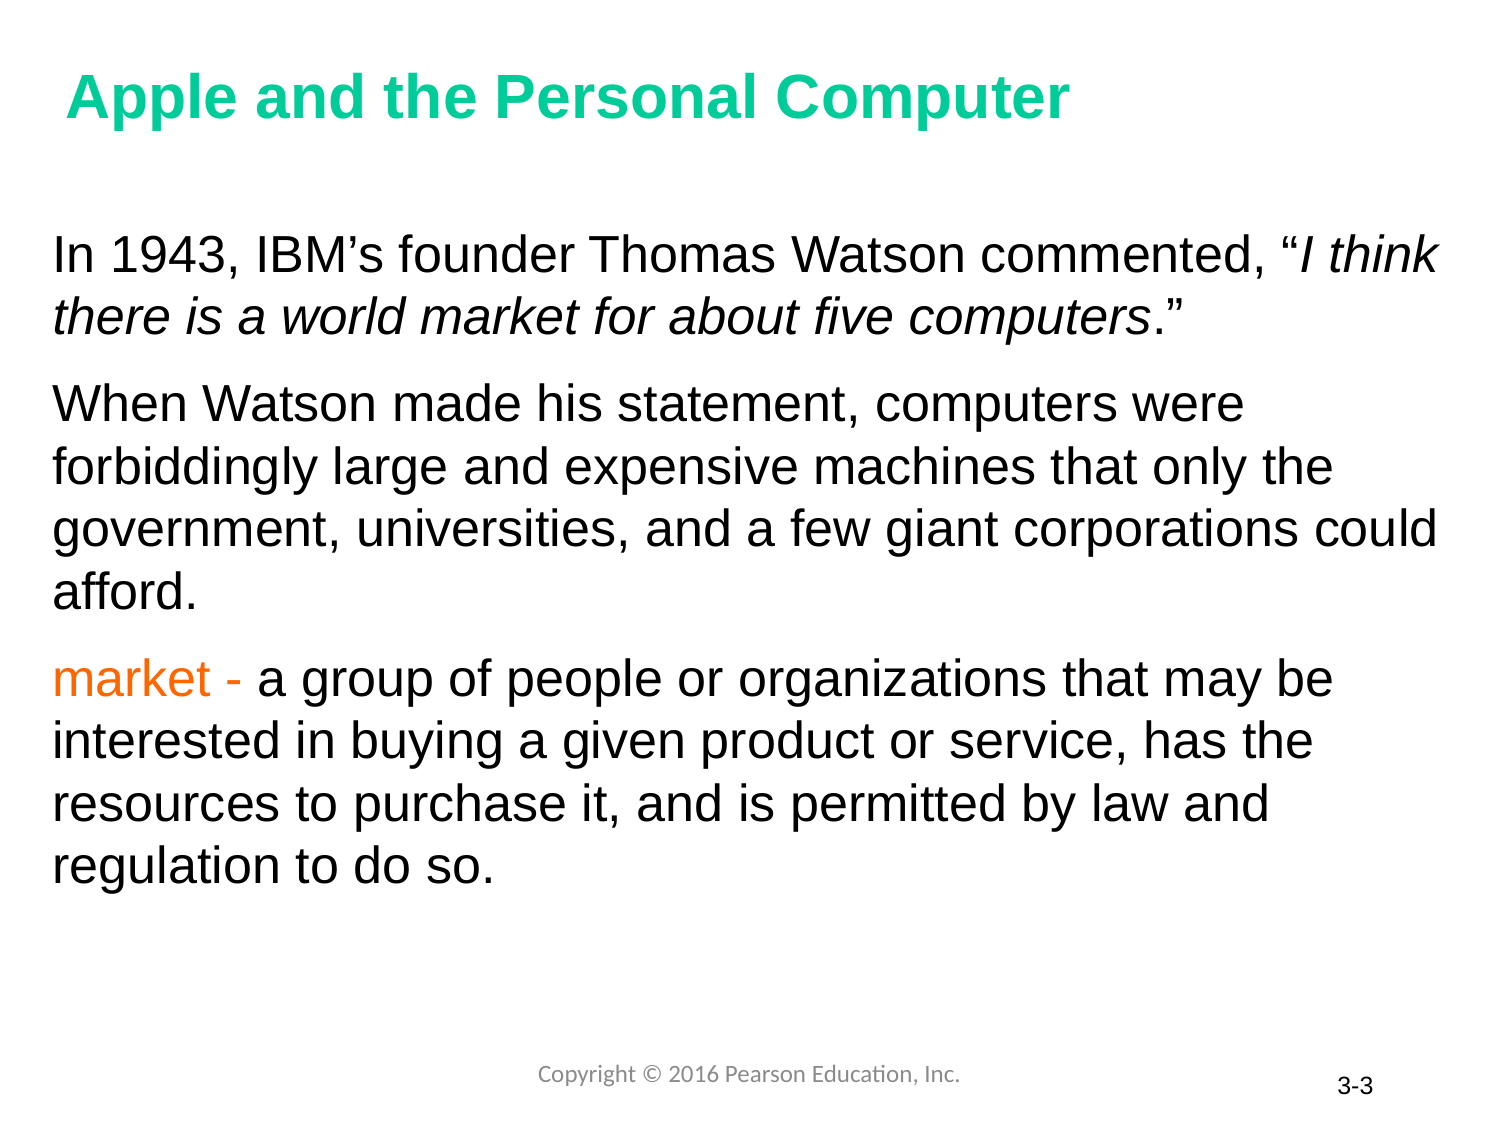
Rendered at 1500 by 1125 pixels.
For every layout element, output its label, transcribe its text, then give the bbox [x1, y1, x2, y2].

footer Copyright © 2016 Pearson Education, Inc. [512, 1042, 988, 1103]
list In 1943, IBM’s founder Thomas Watson commented, “I think there is a world market for about five computers.” When Watson made his statement, computers were forbiddingly large and expensive machines that only the government, universities, and a few giant corporations could afford. market - a group of people or organizations that may be interested in buying a given product or service, has the resources to purchase it, and is permitted by law and regulation to do so. [37, 212, 1500, 955]
title Apple and the Personal Computer [50, 0, 1400, 188]
